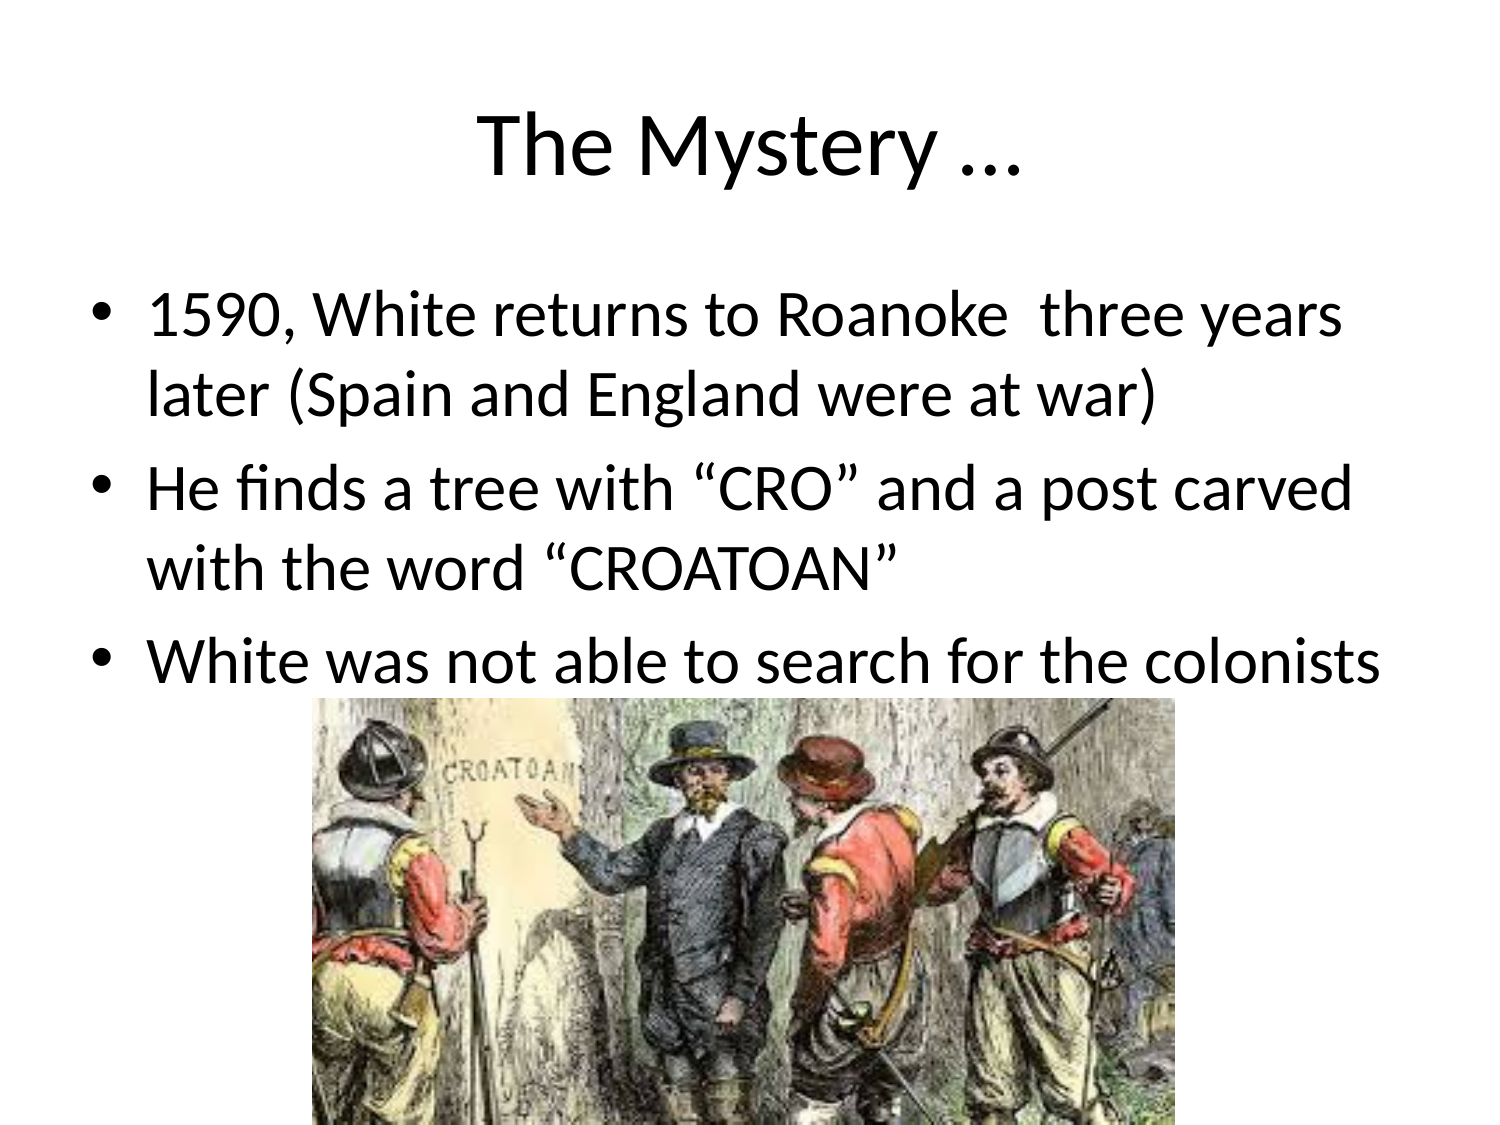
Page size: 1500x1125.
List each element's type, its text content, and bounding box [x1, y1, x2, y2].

list 1590, White returns to Roanoke three years later (Spain and England were at war) He finds a tree with “CRO” and a post carved with the word “CROATOAN” White was not able to search for the colonists [75, 262, 1425, 735]
picture [312, 698, 1176, 1125]
title The Mystery … [75, 45, 1425, 233]
